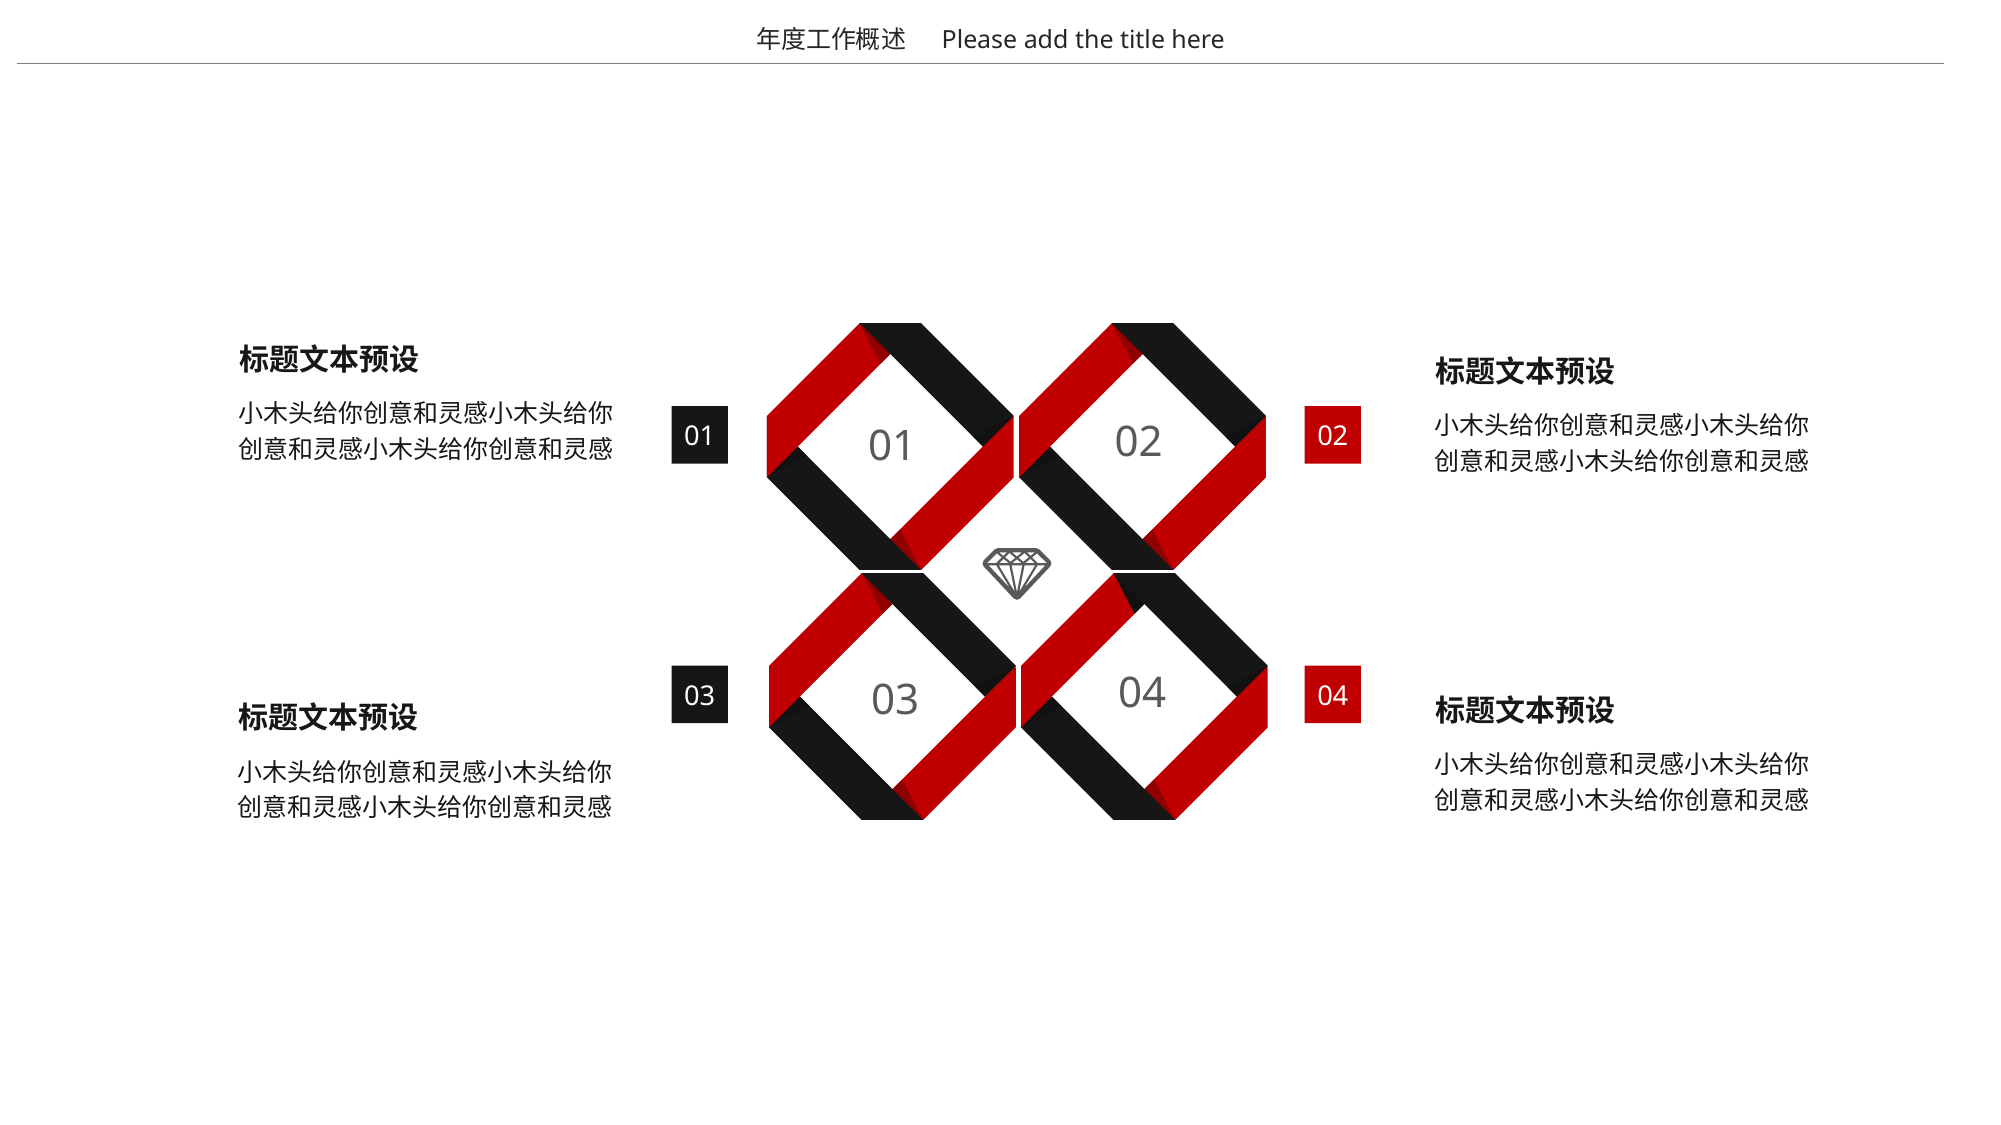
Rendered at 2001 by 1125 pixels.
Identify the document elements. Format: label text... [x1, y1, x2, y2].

text_box 小木头给你创意和灵感小木头给你创意和灵感小木头给你创意和灵感 [1420, 734, 1838, 816]
text_box 标题文本预设 [1421, 683, 1739, 735]
text_box 小木头给你创意和灵感小木头给你创意和灵感小木头给你创意和灵感 [222, 742, 640, 824]
text_box 标题文本预设 [1421, 345, 1739, 396]
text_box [16, 16, 1944, 64]
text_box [671, 337, 1362, 806]
text_box 小木头给你创意和灵感小木头给你创意和灵感小木头给你创意和灵感 [1420, 396, 1838, 477]
text_box 标题文本预设 [224, 333, 542, 385]
text_box 小木头给你创意和灵感小木头给你创意和灵感小木头给你创意和灵感 [223, 384, 641, 466]
text_box 标题文本预设 [223, 691, 542, 743]
